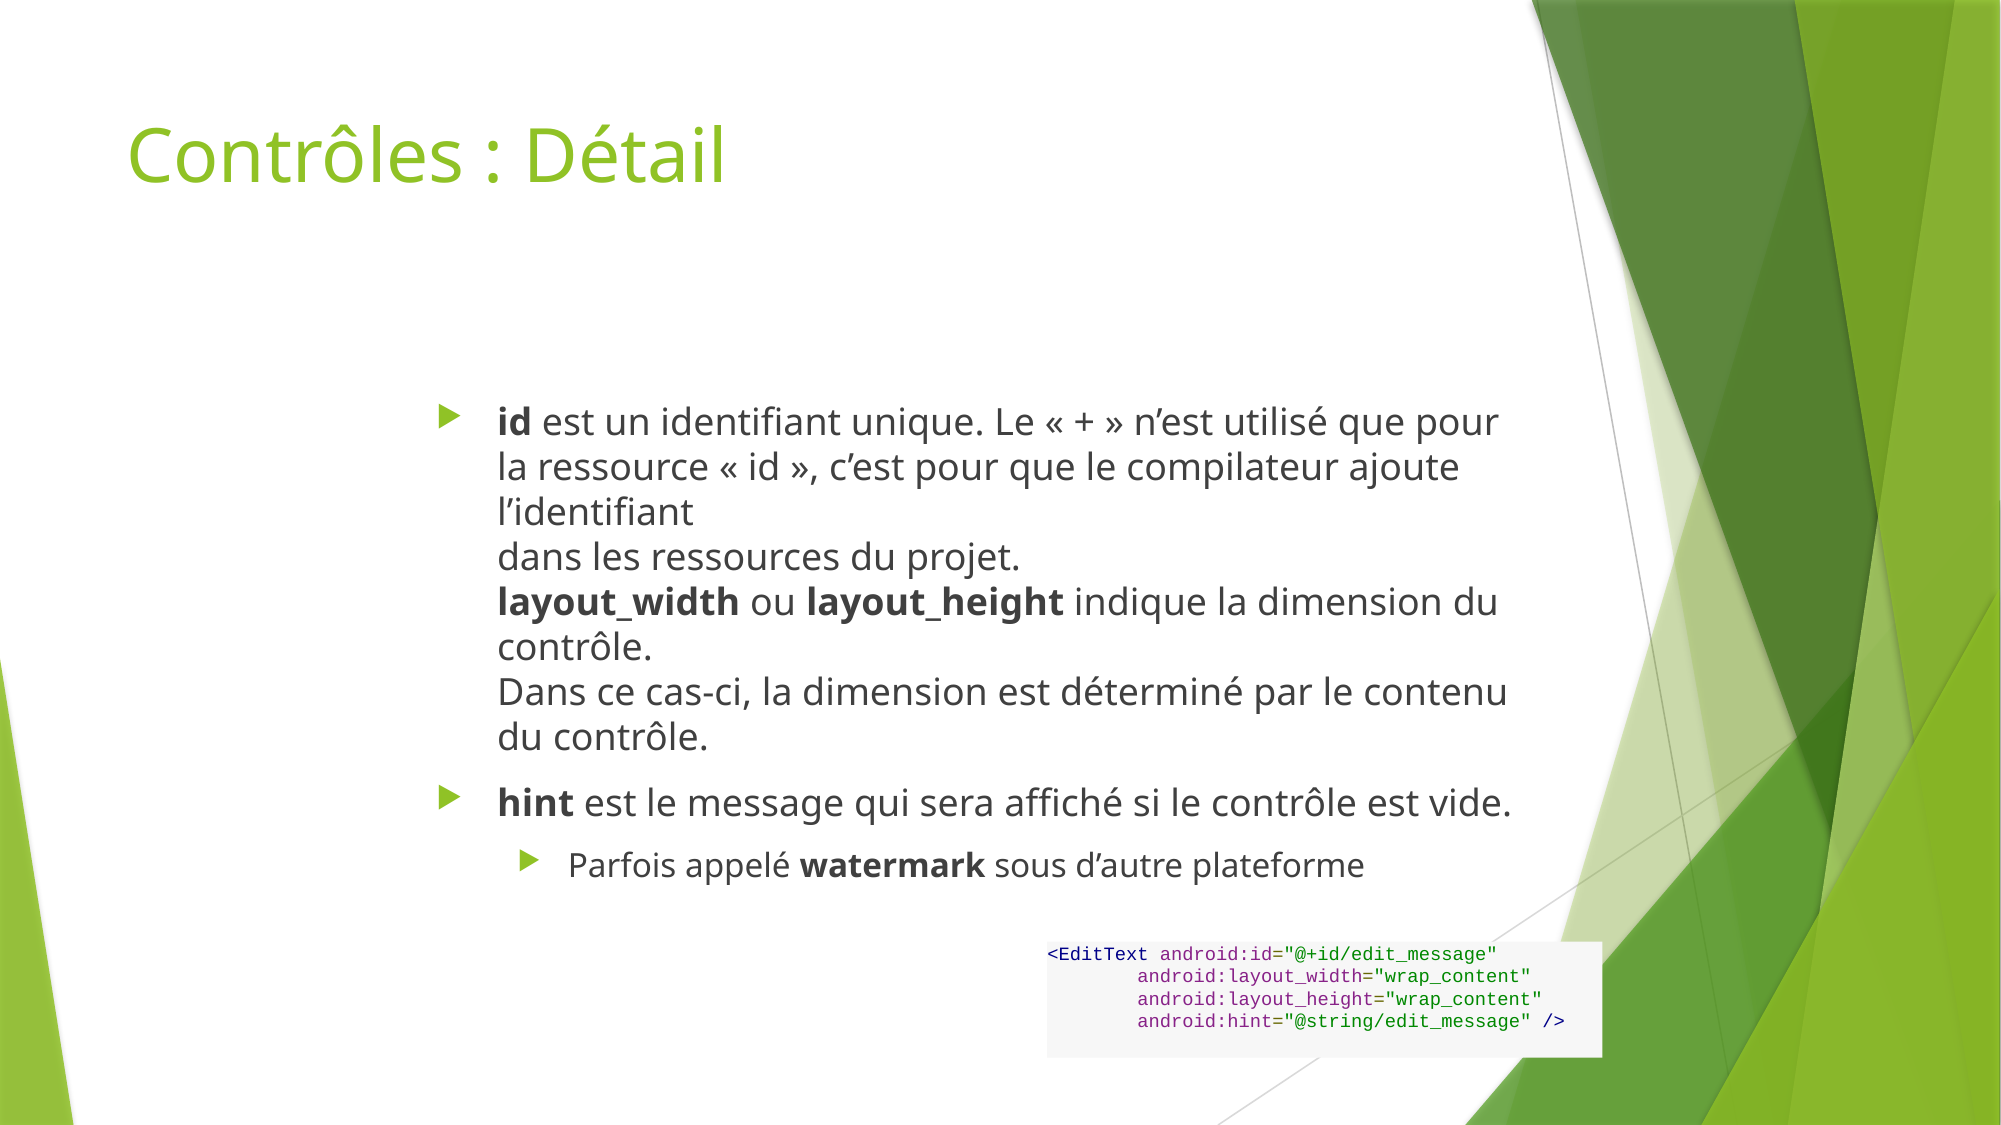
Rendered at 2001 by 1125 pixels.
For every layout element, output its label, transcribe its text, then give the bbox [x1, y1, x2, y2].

text_box <EditText android:id="@+id/edit_message" android:layout_width="wrap_content" android:layout_height="wrap_content" android:hint="@string/edit_message" /> [1047, 941, 1603, 1058]
list id est un identifiant unique. Le « + » n’est utilisé que pour la ressource « id », c’est pour que le compilateur ajoute l’identifiant dans les ressources du projet. layout_width ou layout_height indique la dimension du contrôle. Dans ce cas-ci, la dimension est déterminé par le contenu du contrôle. hint est le message qui sera affiché si le contrôle est vide. Parfois appelé watermark sous d’autre plateforme [421, 390, 1533, 966]
title Contrôles : Détail [111, 99, 1522, 317]
